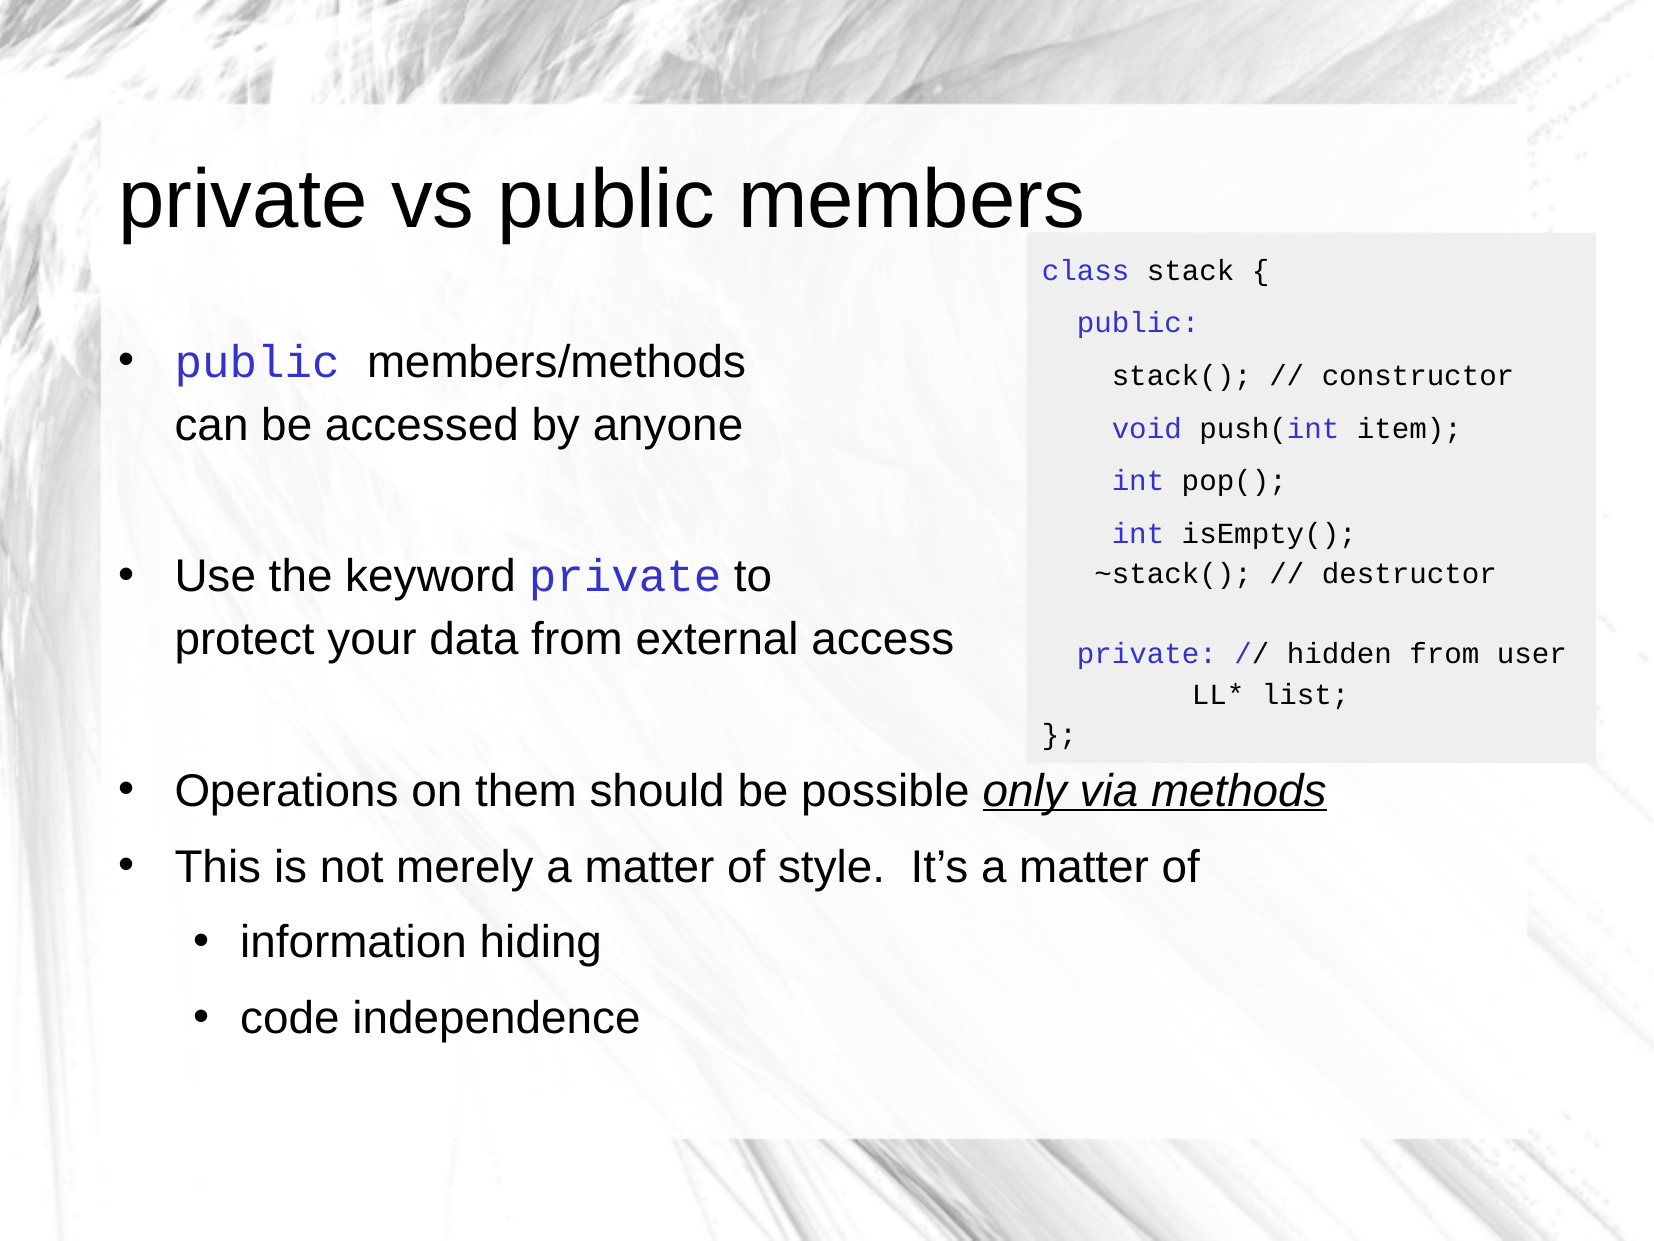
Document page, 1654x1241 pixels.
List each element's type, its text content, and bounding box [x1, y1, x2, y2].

list public members/methods can be accessed by anyone Use the keyword private to protect your data from external access Operations on them should be possible only via methods This is not merely a matter of style. It’s a matter of information hiding code independence [118, 319, 1571, 1109]
text_box class stack { public: stack(); // constructor void push(int item); int pop(); int isEmpty(); ~stack(); // destructor private: // hidden from user LL* list; }; [1026, 232, 1596, 764]
picture [0, 0, 1654, 1241]
title private vs public members [118, 93, 1506, 299]
